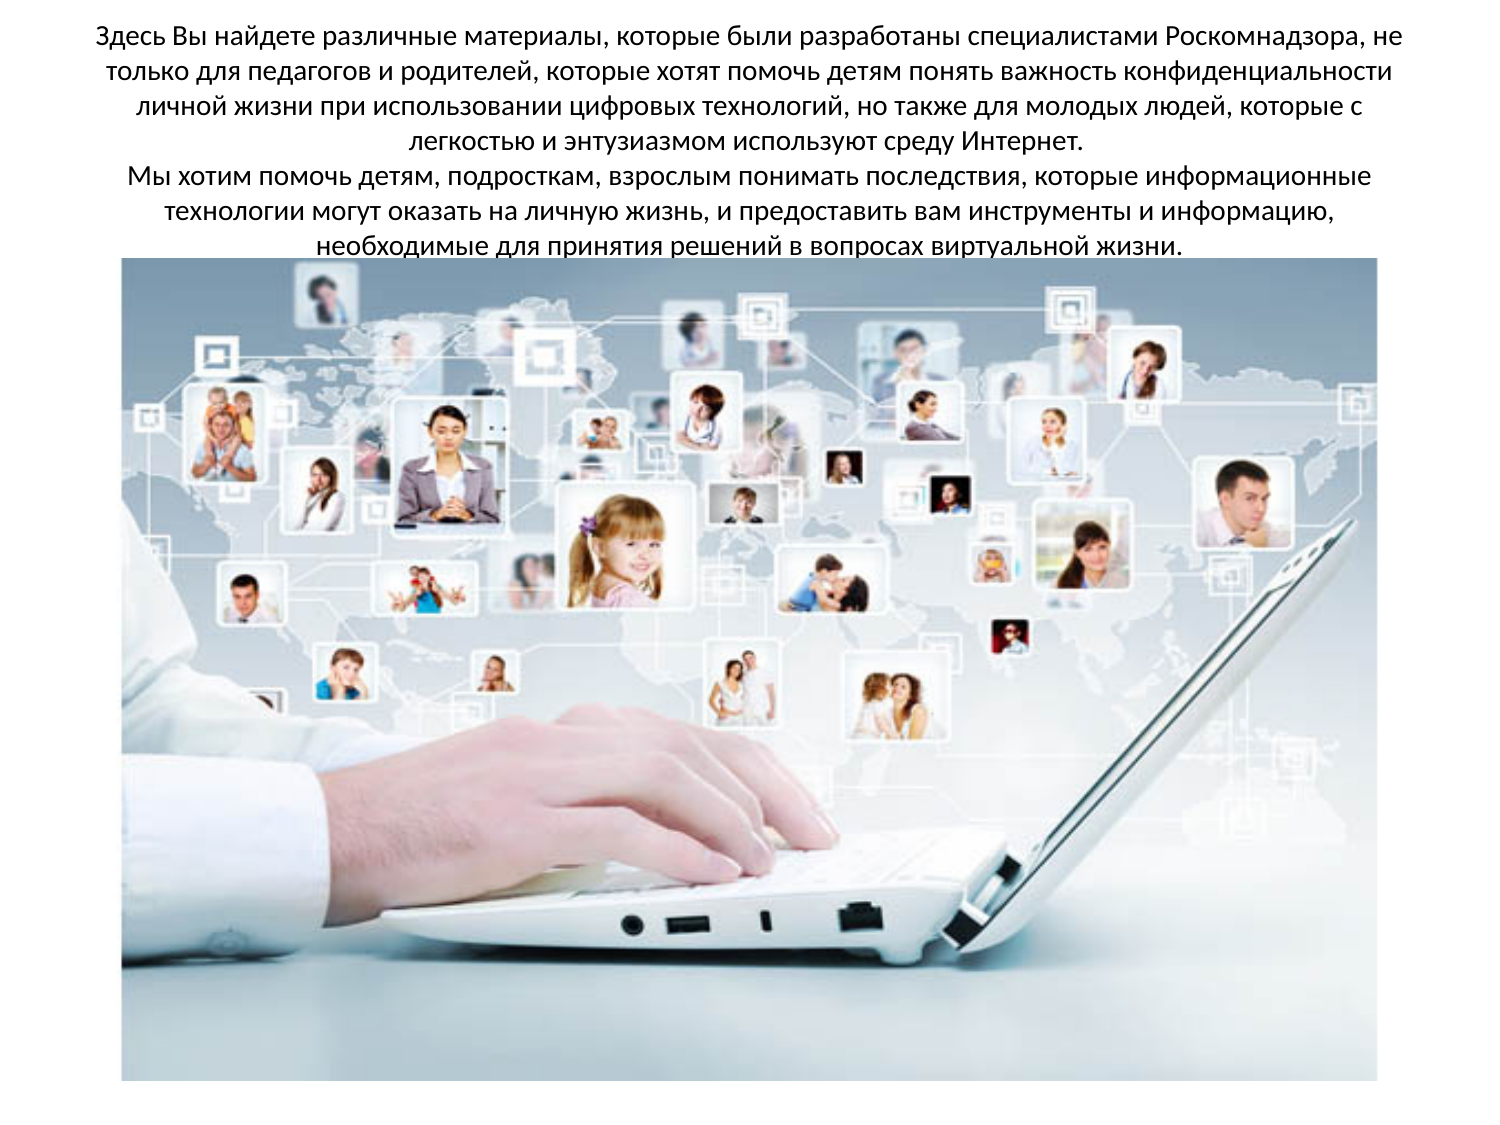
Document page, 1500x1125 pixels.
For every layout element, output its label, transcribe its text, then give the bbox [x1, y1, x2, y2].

picture [29, 258, 1471, 1081]
title Здесь Вы найдете различные материалы, которые были разработаны специалистами Роскомнадзора, не только для педагогов и родителей, которые хотят помочь детям понять важность конфиденциальности личной жизни при использовании цифровых технологий, но также для молодых людей, которые с легкостью и энтузиазмом используют среду Интернет. Мы хотим помочь детям, подросткам, взрослым понимать последствия, которые информационные технологии могут оказать на личную жизнь, и предоставить вам инструменты и информацию, необходимые для принятия решений в вопросах виртуальной жизни. [74, 44, 1426, 233]
